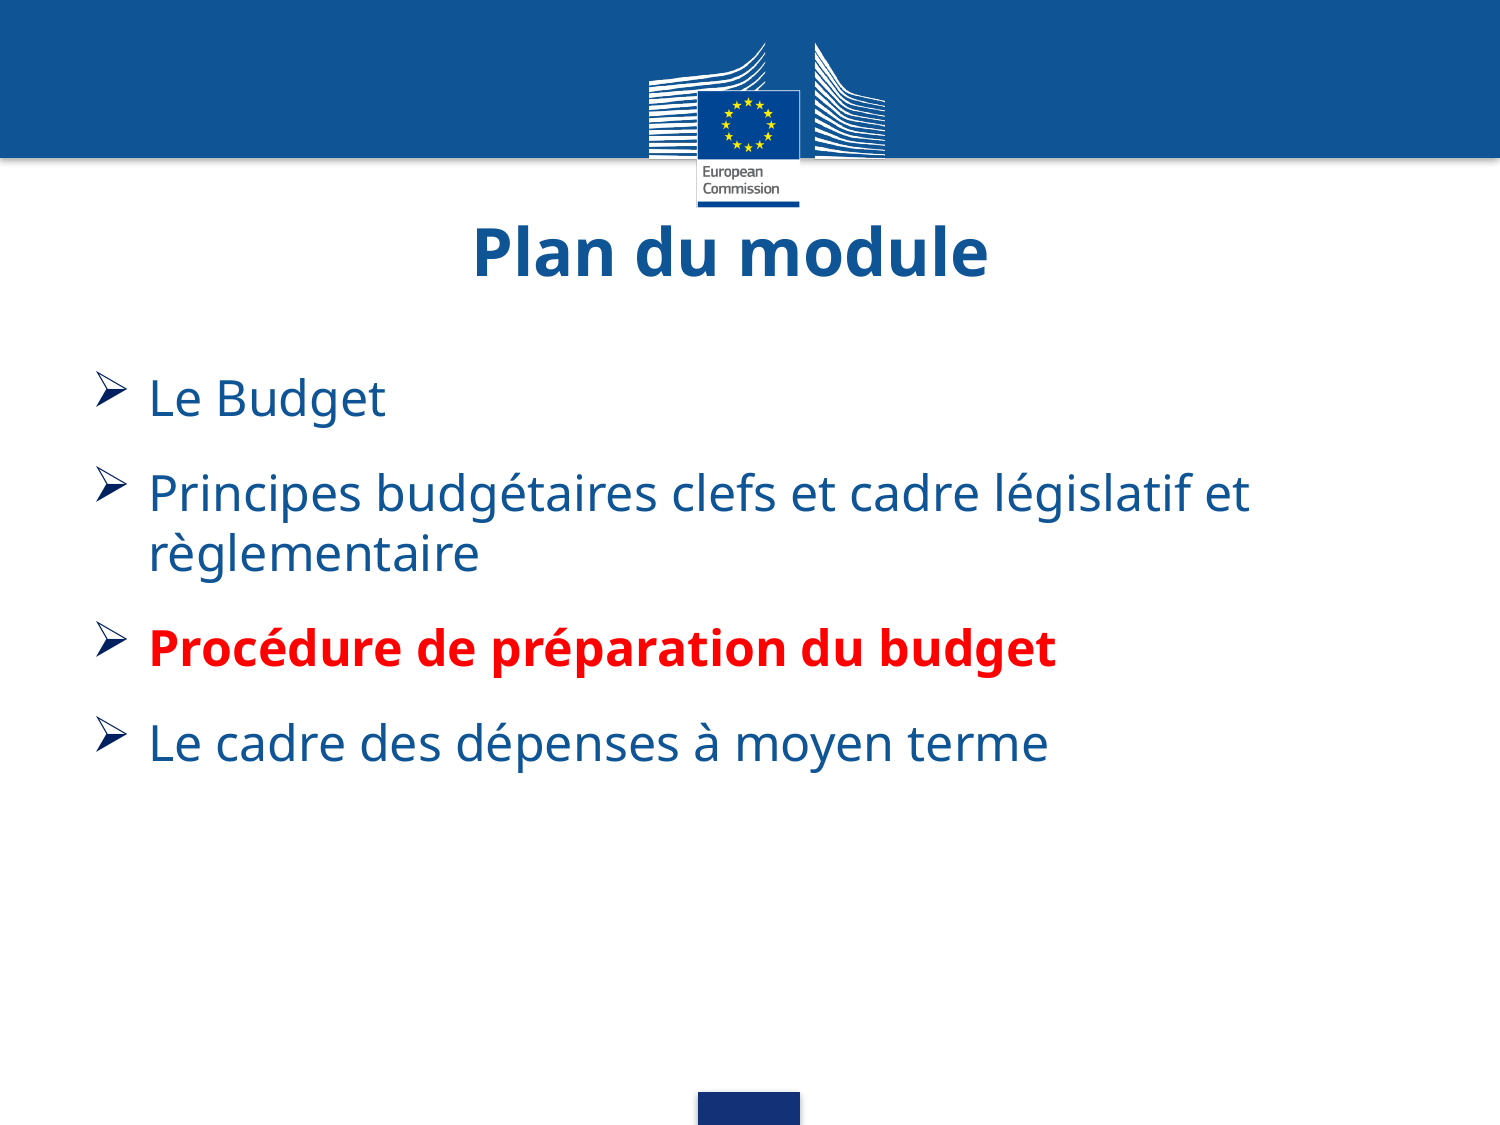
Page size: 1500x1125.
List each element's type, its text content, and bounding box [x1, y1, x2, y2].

picture [649, 42, 885, 172]
title Plan du module [64, 172, 1416, 327]
list Le Budget Principes budgétaires clefs et cadre législatif et règlementaire Procédure de préparation du budget Le cadre des dépenses à moyen terme [76, 358, 1428, 938]
